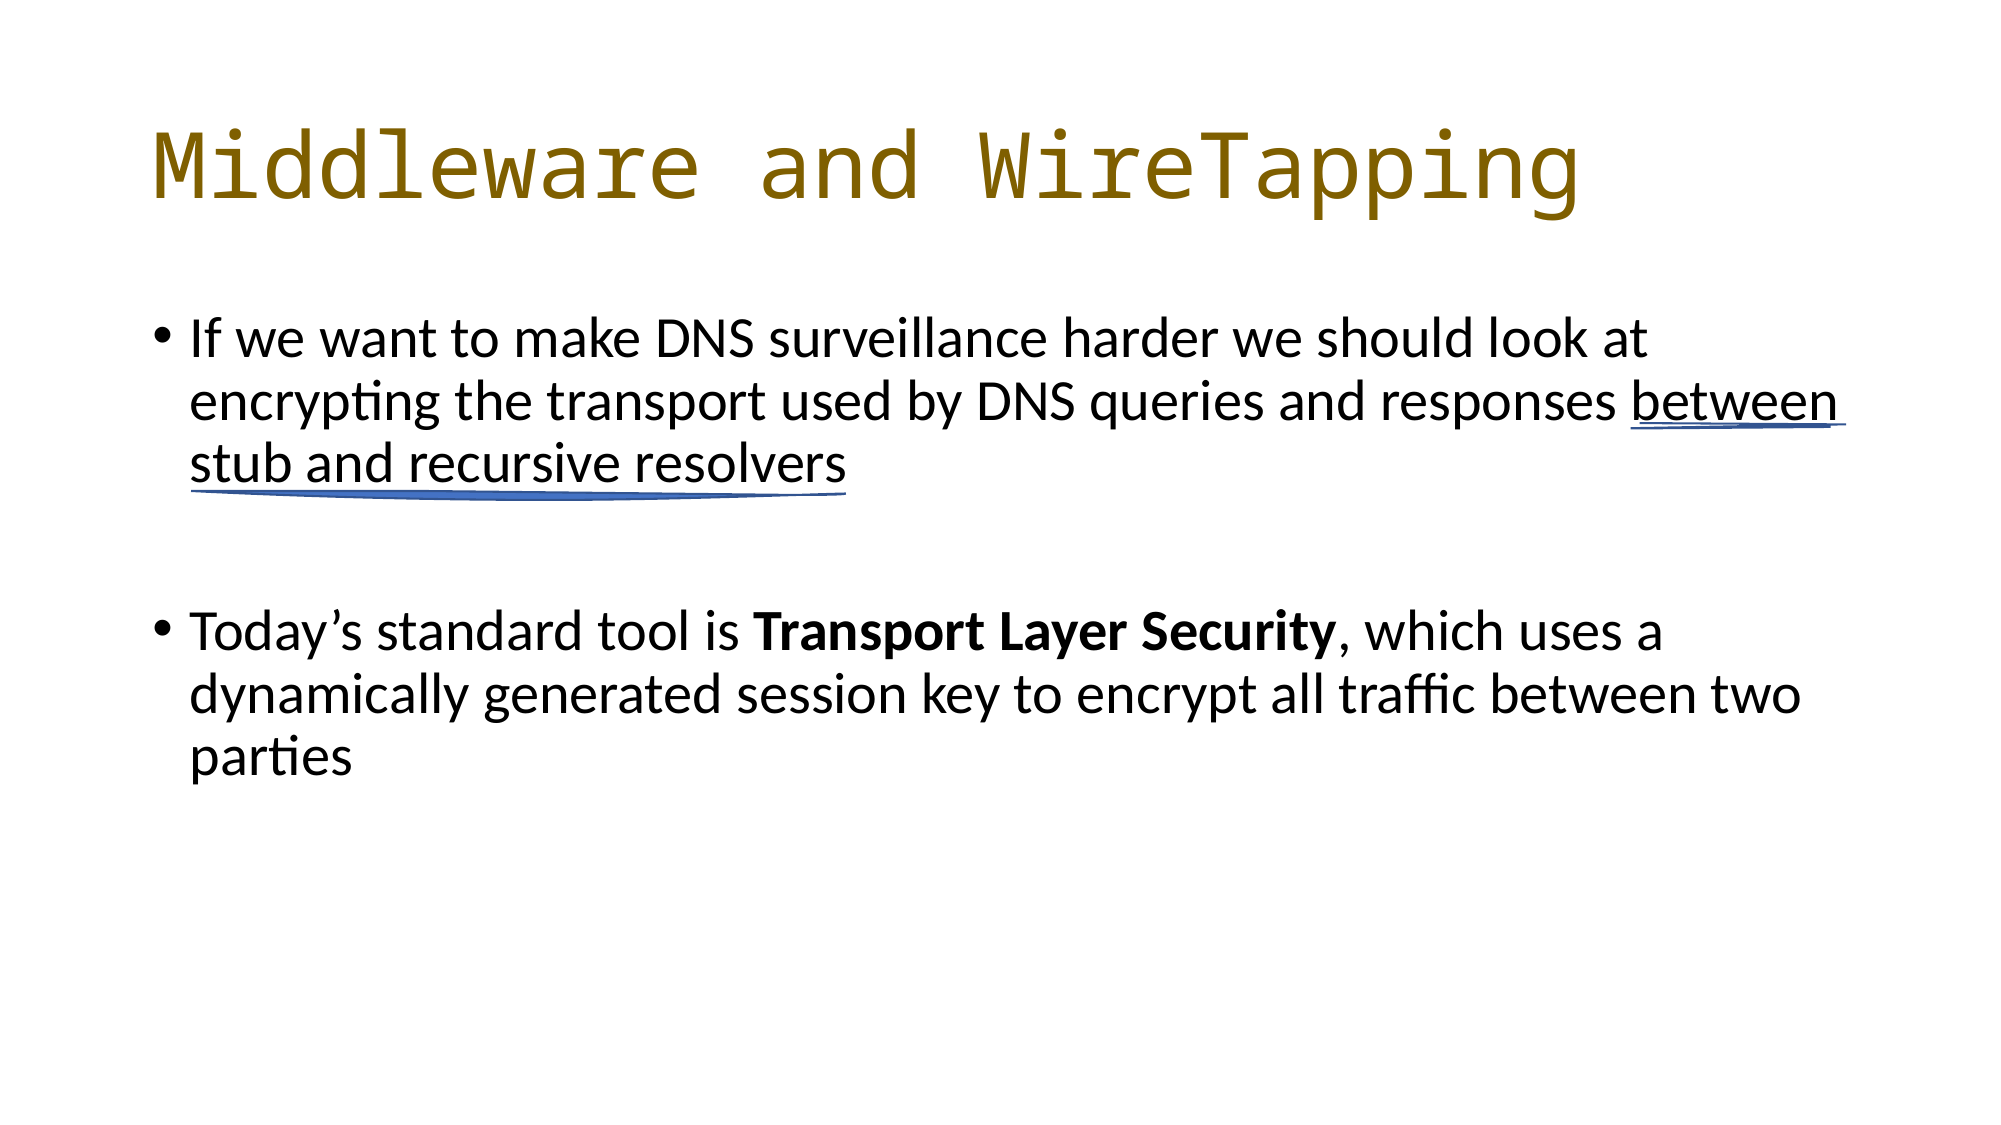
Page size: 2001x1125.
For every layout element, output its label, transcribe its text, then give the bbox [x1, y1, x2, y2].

text_box [190, 489, 847, 501]
title Middleware and WireTapping [137, 59, 1863, 278]
text_box [1630, 422, 1847, 430]
list If we want to make DNS surveillance harder we should look at encrypting the transport used by DNS queries and responses between stub and recursive resolvers Today’s standard tool is Transport Layer Security, which uses a dynamically generated session key to encrypt all traffic between two parties [137, 299, 1863, 1014]
